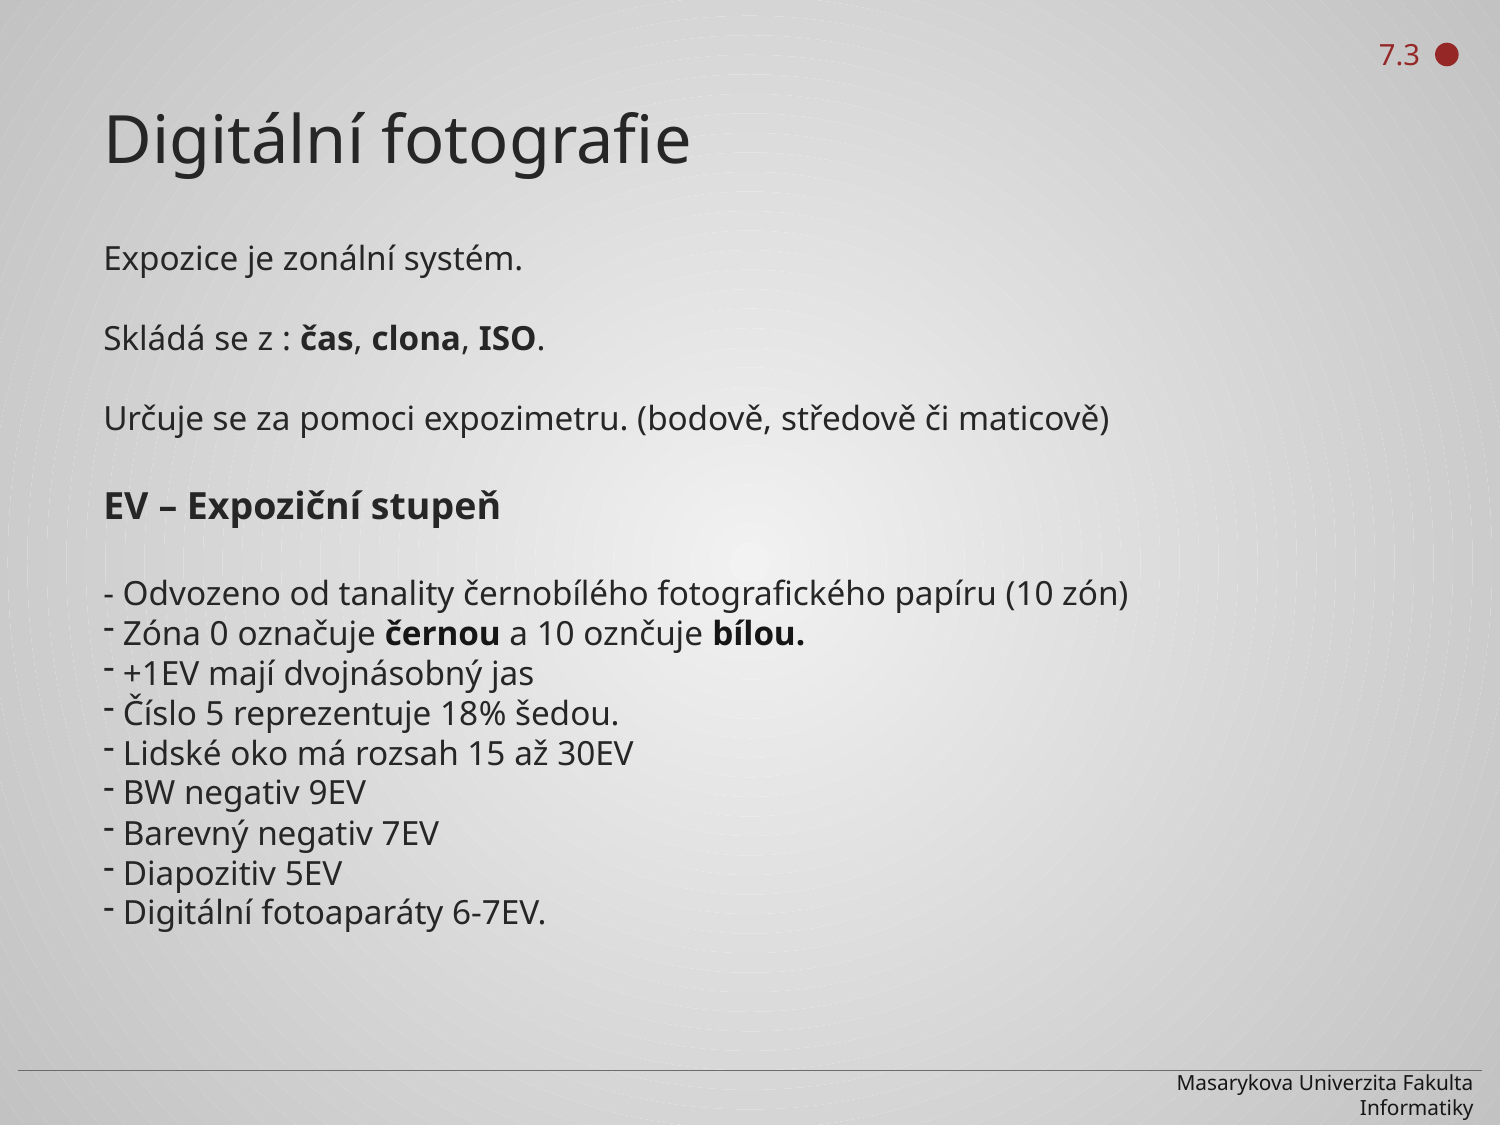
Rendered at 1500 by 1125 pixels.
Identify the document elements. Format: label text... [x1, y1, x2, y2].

text_box Expozice je zonální systém. Skládá se z : čas, clona, ISO. Určuje se za pomoci expozimetru. (bodově, středově či maticově) EV – Expoziční stupeň - Odvozeno od tanality černobílého fotografického papíru (10 zón) Zóna 0 označuje černou a 10 oznčuje bílou. +1EV mají dvojnásobný jas Číslo 5 reprezentuje 18% šedou. Lidské oko má rozsah 15 až 30EV BW negativ 9EV Barevný negativ 7EV Diapozitiv 5EV Digitální fotoaparáty 6-7EV. [88, 230, 1436, 939]
text_box Digitální fotografie [88, 89, 1436, 230]
footer Masarykova Univerzita Fakulta Informatiky [1092, 1065, 1489, 1125]
text_box 7.3 [1364, 29, 1459, 79]
